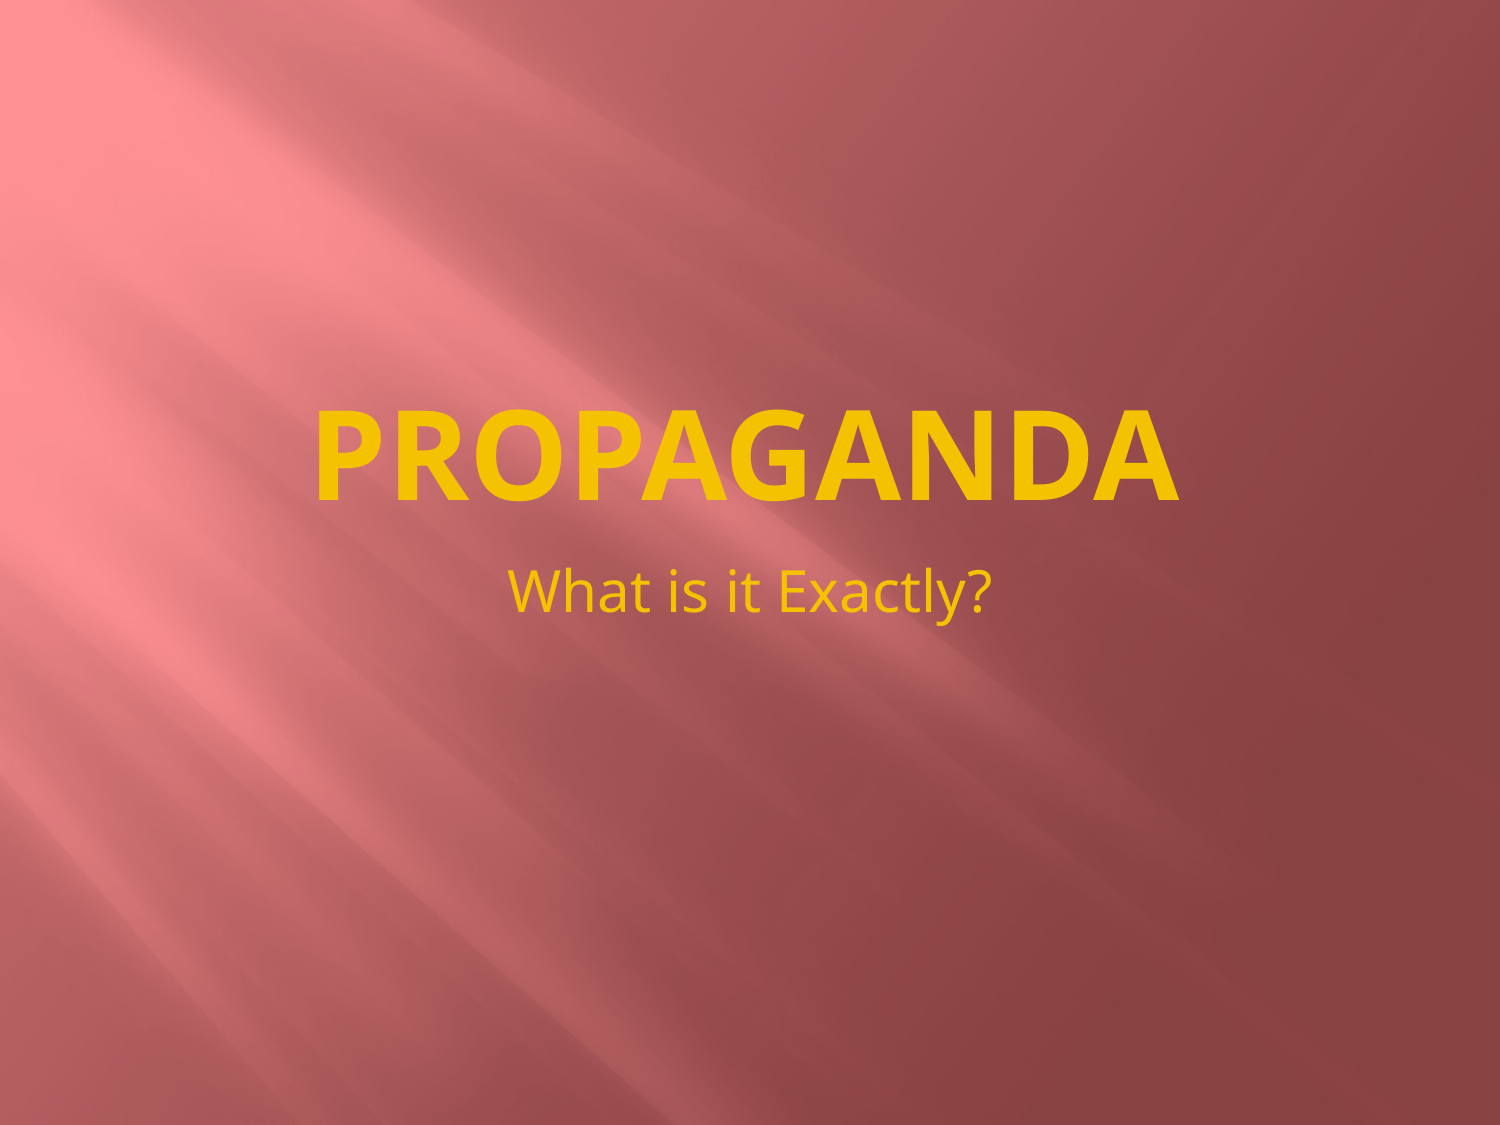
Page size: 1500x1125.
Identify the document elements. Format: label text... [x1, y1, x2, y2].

subtitle What is it Exactly? [225, 546, 1275, 834]
title Propaganda [69, 224, 1420, 525]
